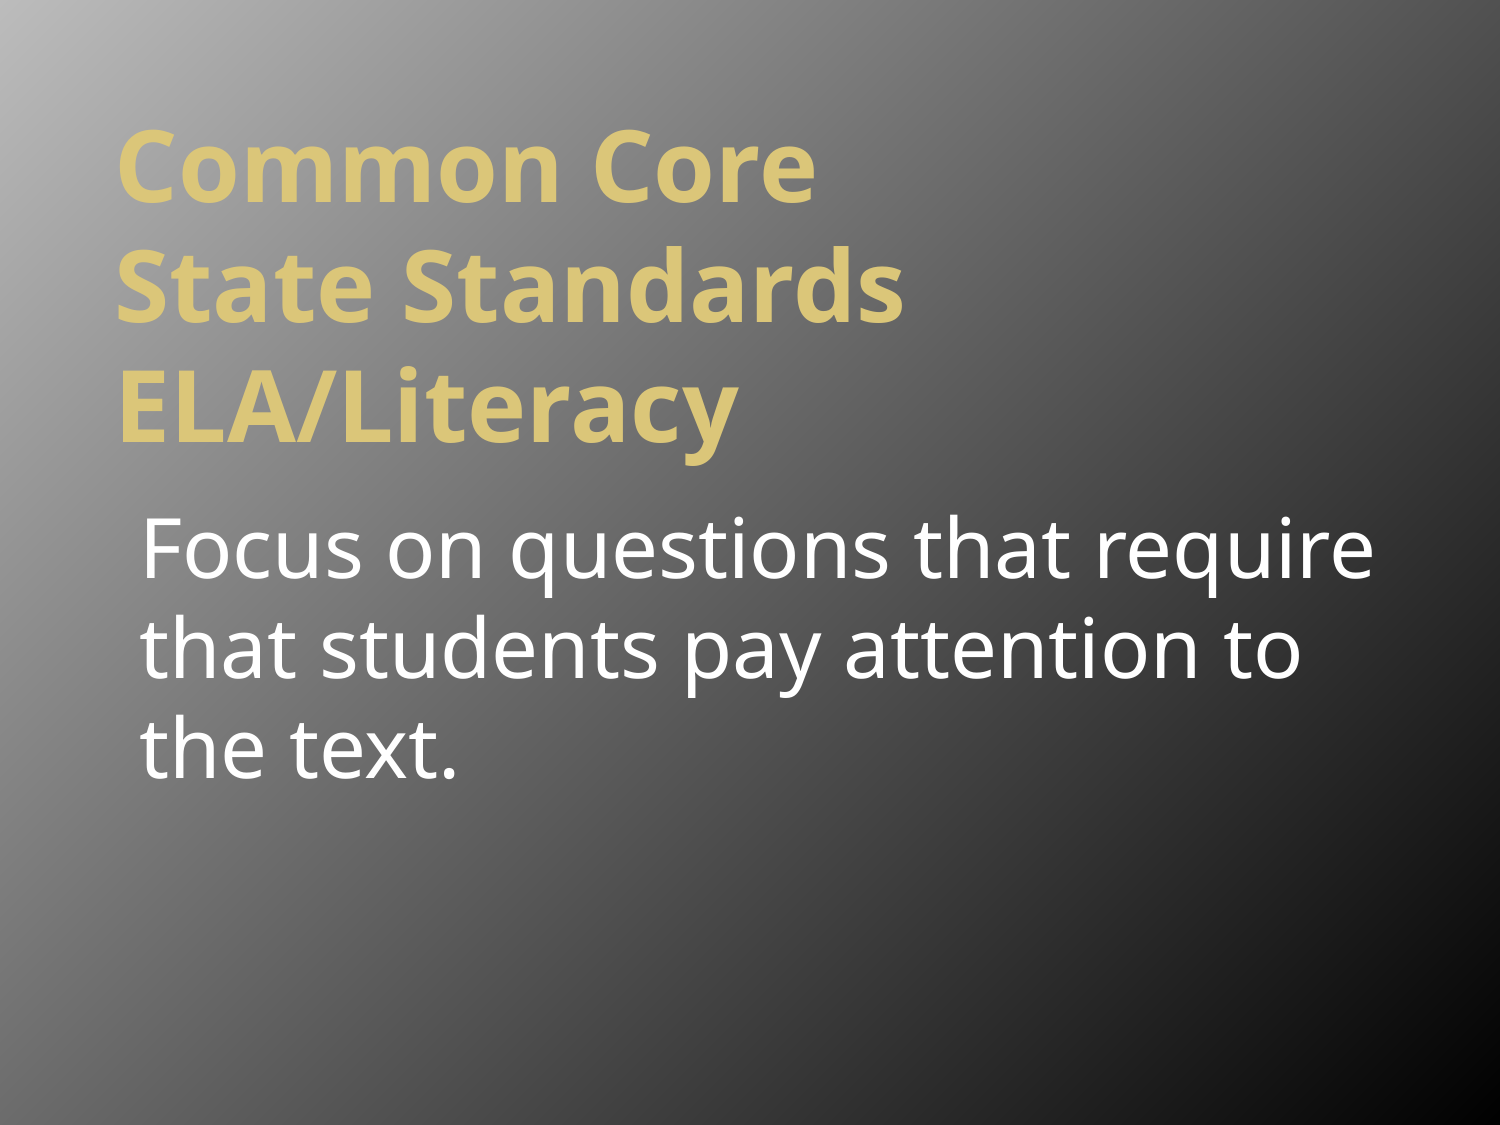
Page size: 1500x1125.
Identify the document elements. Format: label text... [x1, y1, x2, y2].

list Focus on questions that require that students pay attention to the text. [112, 487, 1400, 736]
title Common Core State Standards ELA/Literacy [99, 162, 1263, 463]
